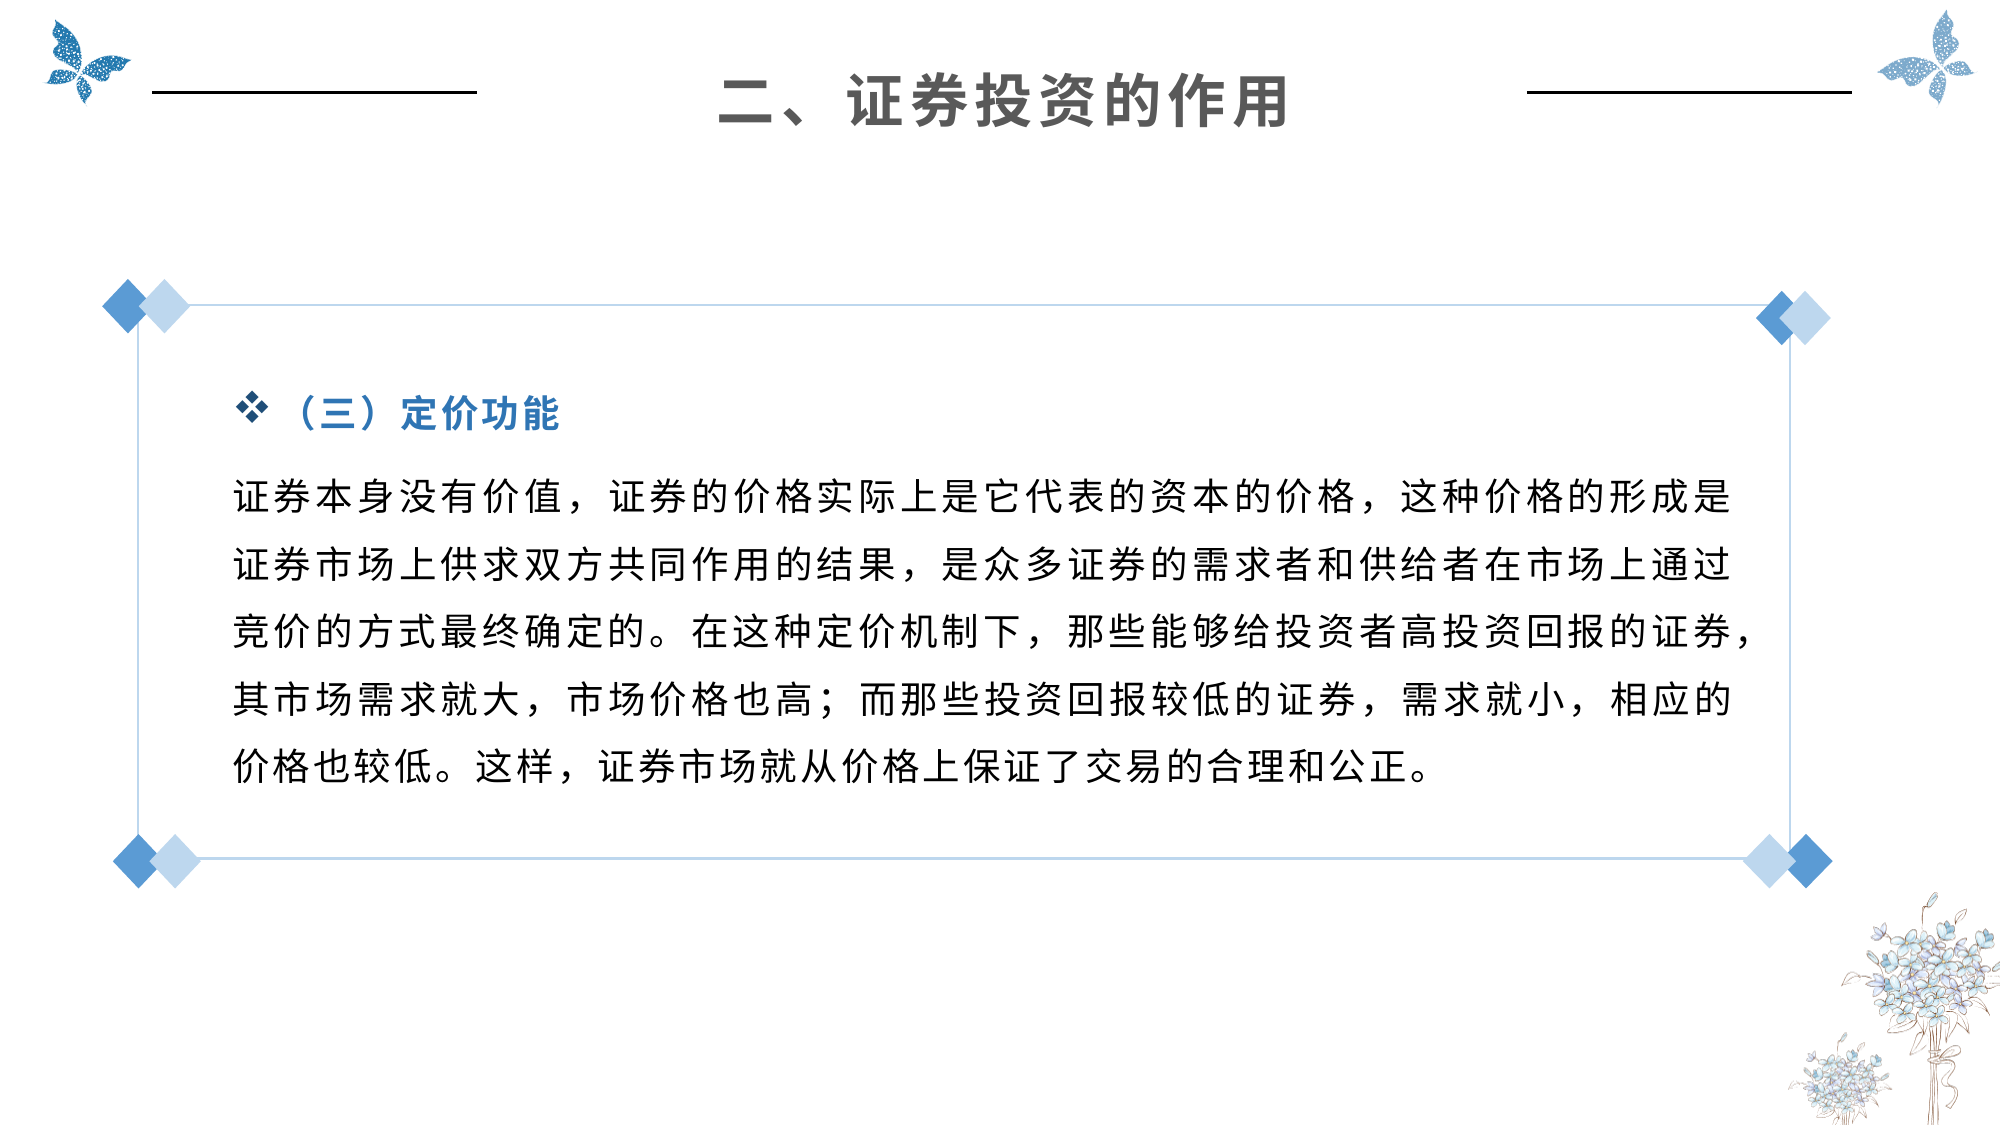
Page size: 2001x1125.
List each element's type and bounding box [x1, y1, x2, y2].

picture [1788, 892, 2000, 1125]
text_box [102, 278, 1833, 889]
text_box [151, 55, 1852, 142]
